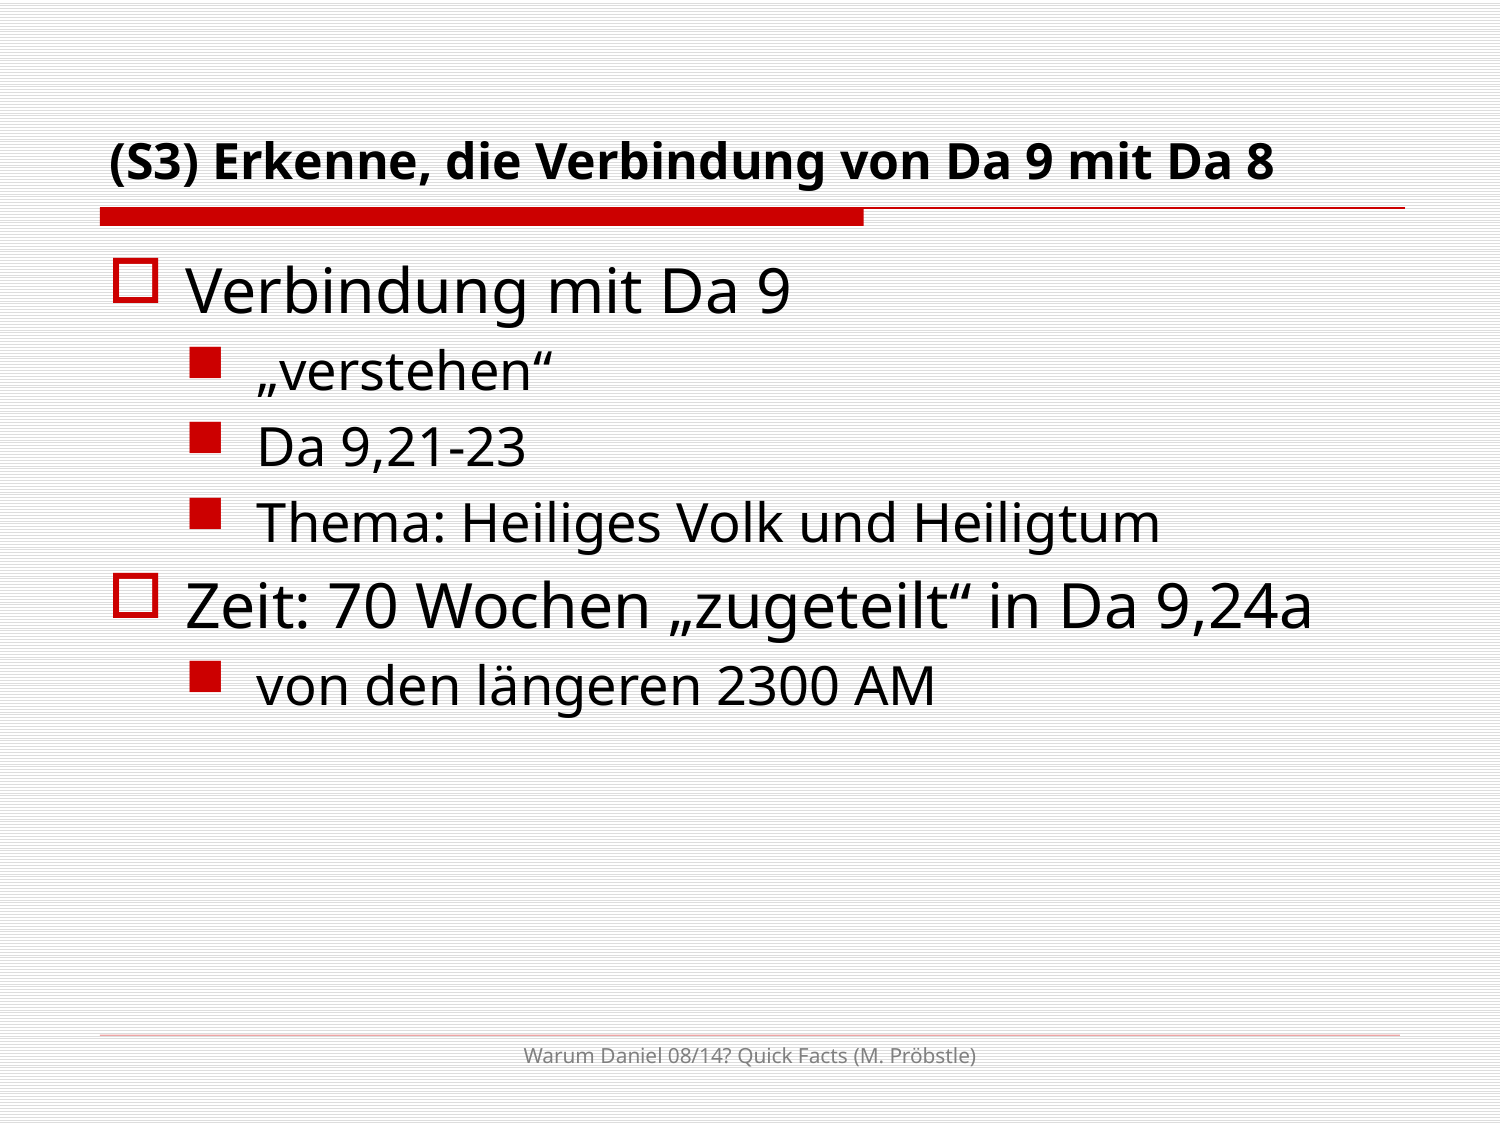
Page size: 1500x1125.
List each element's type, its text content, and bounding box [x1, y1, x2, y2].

footer Warum Daniel 08/14? Quick Facts (M. Pröbstle) [419, 1035, 1081, 1103]
title (S3) Erkenne, die Verbindung von Da 9 mit Da 8 [94, 50, 1407, 197]
list Verbindung mit Da 9 „verstehen“ Da 9,21-23 Thema: Heiliges Volk und Heiligtum Zeit: 70 Wochen „zugeteilt“ in Da 9,24a von den längeren 2300 AM [92, 243, 1406, 1024]
